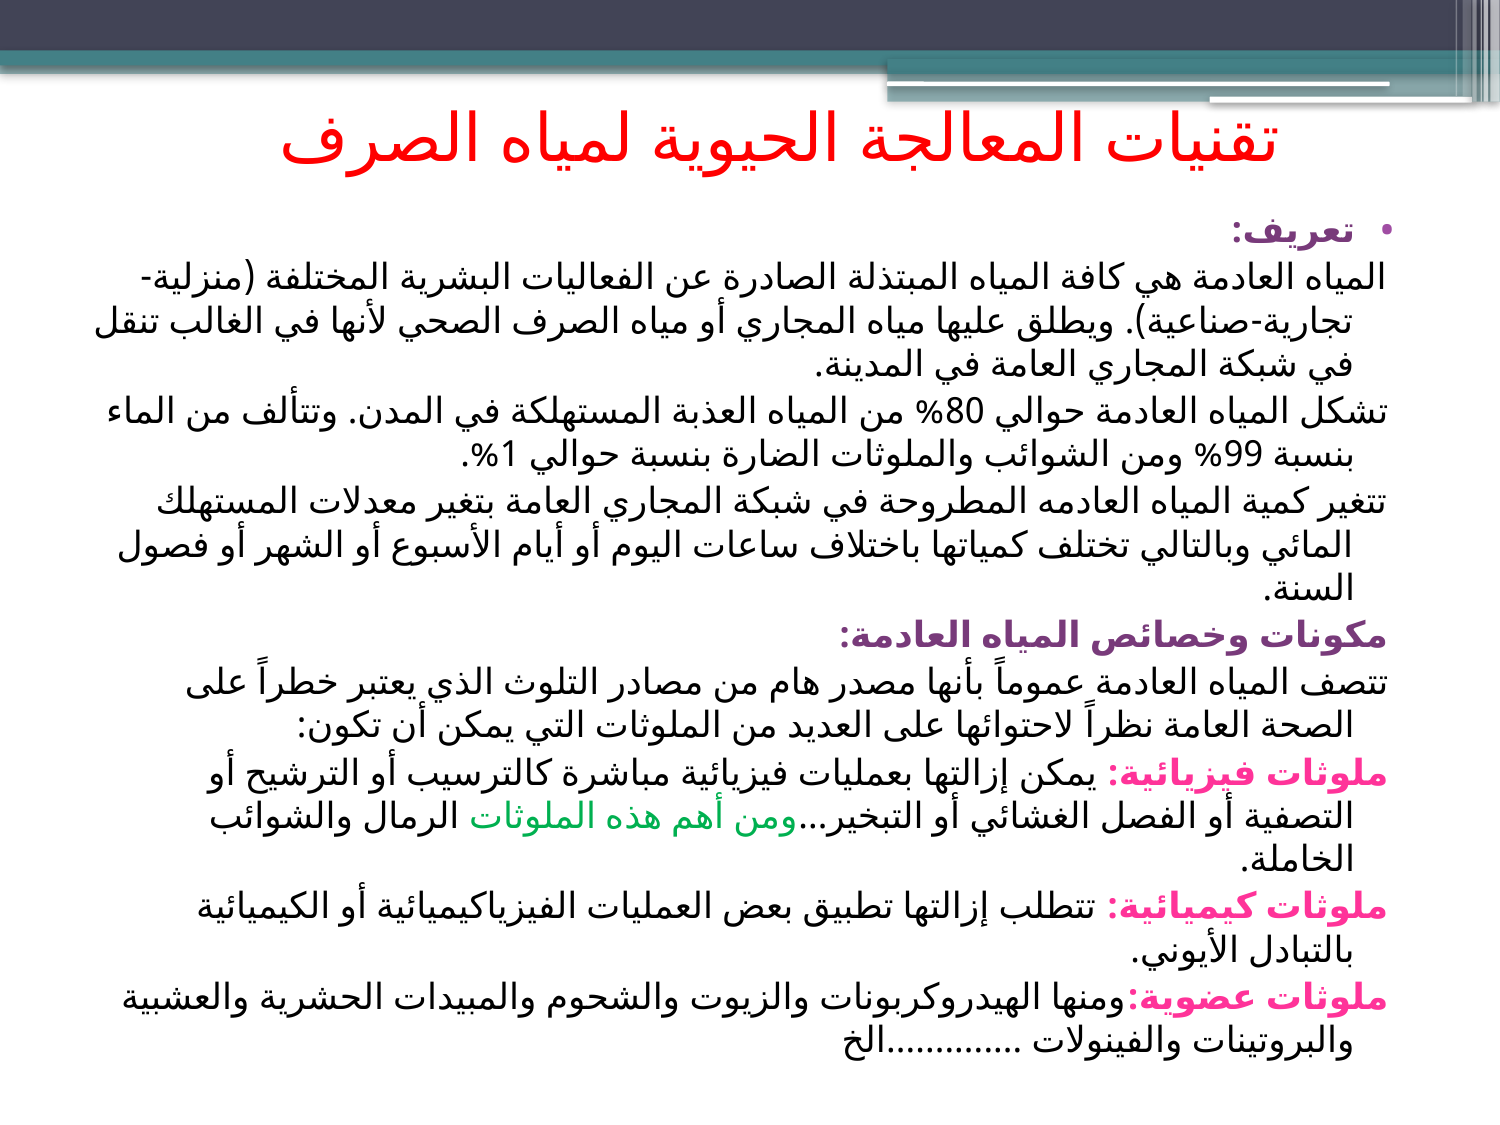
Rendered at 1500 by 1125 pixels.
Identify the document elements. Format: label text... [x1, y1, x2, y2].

list تعريف: المياه العادمة هي كافة المياه المبتذلة الصادرة عن الفعاليات البشرية المختلفة (منزلية-تجارية-صناعية). ويطلق عليها مياه المجاري أو مياه الصرف الصحي لأنها في الغالب تنقل في شبكة المجاري العامة في المدينة. تشكل المياه العادمة حوالي 80% من المياه العذبة المستهلكة في المدن. وتتألف من الماء بنسبة 99% ومن الشوائب والملوثات الضارة بنسبة حوالي 1%. تتغير كمية المياه العادمه المطروحة في شبكة المجاري العامة بتغير معدلات المستهلك المائي وبالتالي تختلف كمياتها باختلاف ساعات اليوم أو أيام الأسبوع أو الشهر أو فصول السنة. مكونات وخصائص المياه العادمة: تتصف المياه العادمة عموماً بأنها مصدر هام من مصادر التلوث الذي يعتبر خطراً على الصحة العامة نظراً لاحتوائها على العديد من الملوثات التي يمكن أن تكون: ملوثات فيزيائية: يمكن إزالتها بعمليات فيزيائية مباشرة كالترسيب أو الترشيح أو التصفية أو الفصل الغشائي أو التبخير...ومن أهم هذه الملوثات الرمال والشوائب الخاملة. ملوثات كيميائية: تتطلب إزالتها تطبيق بعض العمليات الفيزياكيميائية أو الكيميائية بالتبادل الأيوني. ملوثات عضوية:ومنها الهيدروكربونات والزيوت والشحوم والمبيدات الحشرية والعشبية والبروتينات والفينولات ..............الخ [75, 199, 1418, 1079]
title تقنيات المعالجة الحيوية لمياه الصرف [105, 46, 1456, 222]
